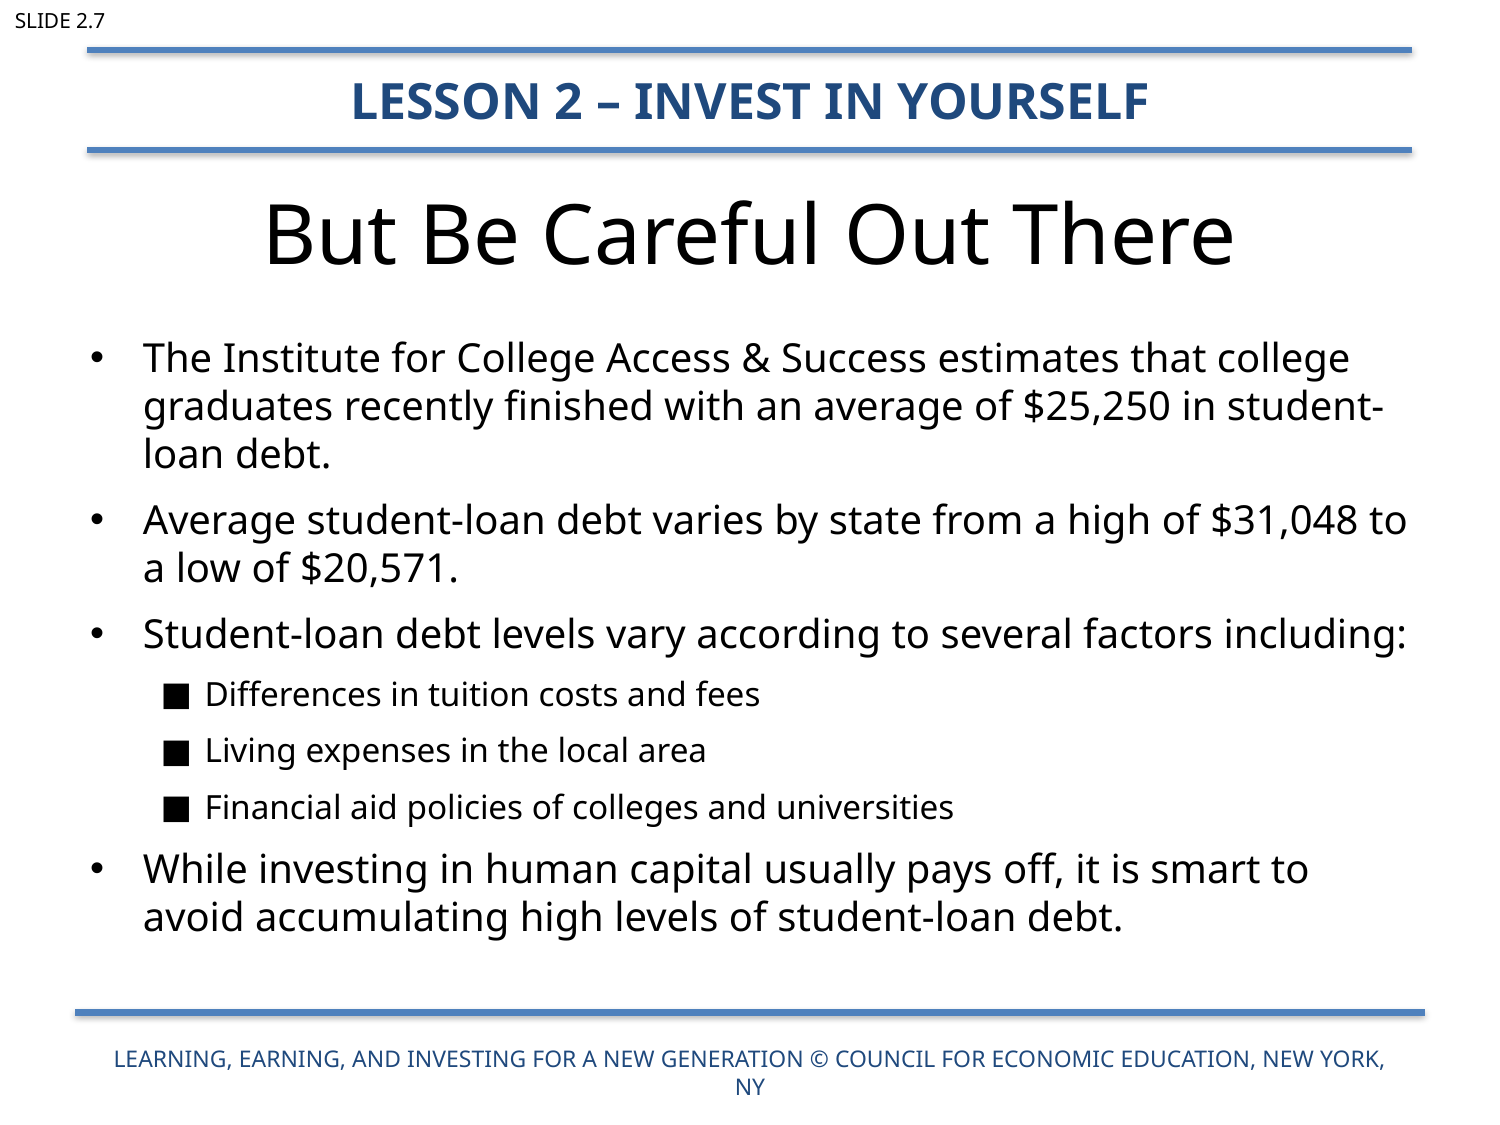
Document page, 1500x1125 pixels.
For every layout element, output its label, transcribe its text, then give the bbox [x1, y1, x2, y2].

title But Be Careful Out There [75, 137, 1425, 324]
text_box Slide 2.7 [0, 0, 213, 40]
text_box Lesson 2 – Invest in Yourself [125, 62, 1375, 138]
list The Institute for College Access & Success estimates that college graduates recently finished with an average of $25,250 in student-loan debt. Average student-loan debt varies by state from a high of $31,048 to a low of $20,571. Student-loan debt levels vary according to several factors including: Differences in tuition costs and fees Living expenses in the local area Financial aid policies of colleges and universities While investing in human capital usually pays off, it is smart to avoid accumulating high levels of student-loan debt. [75, 324, 1425, 1000]
